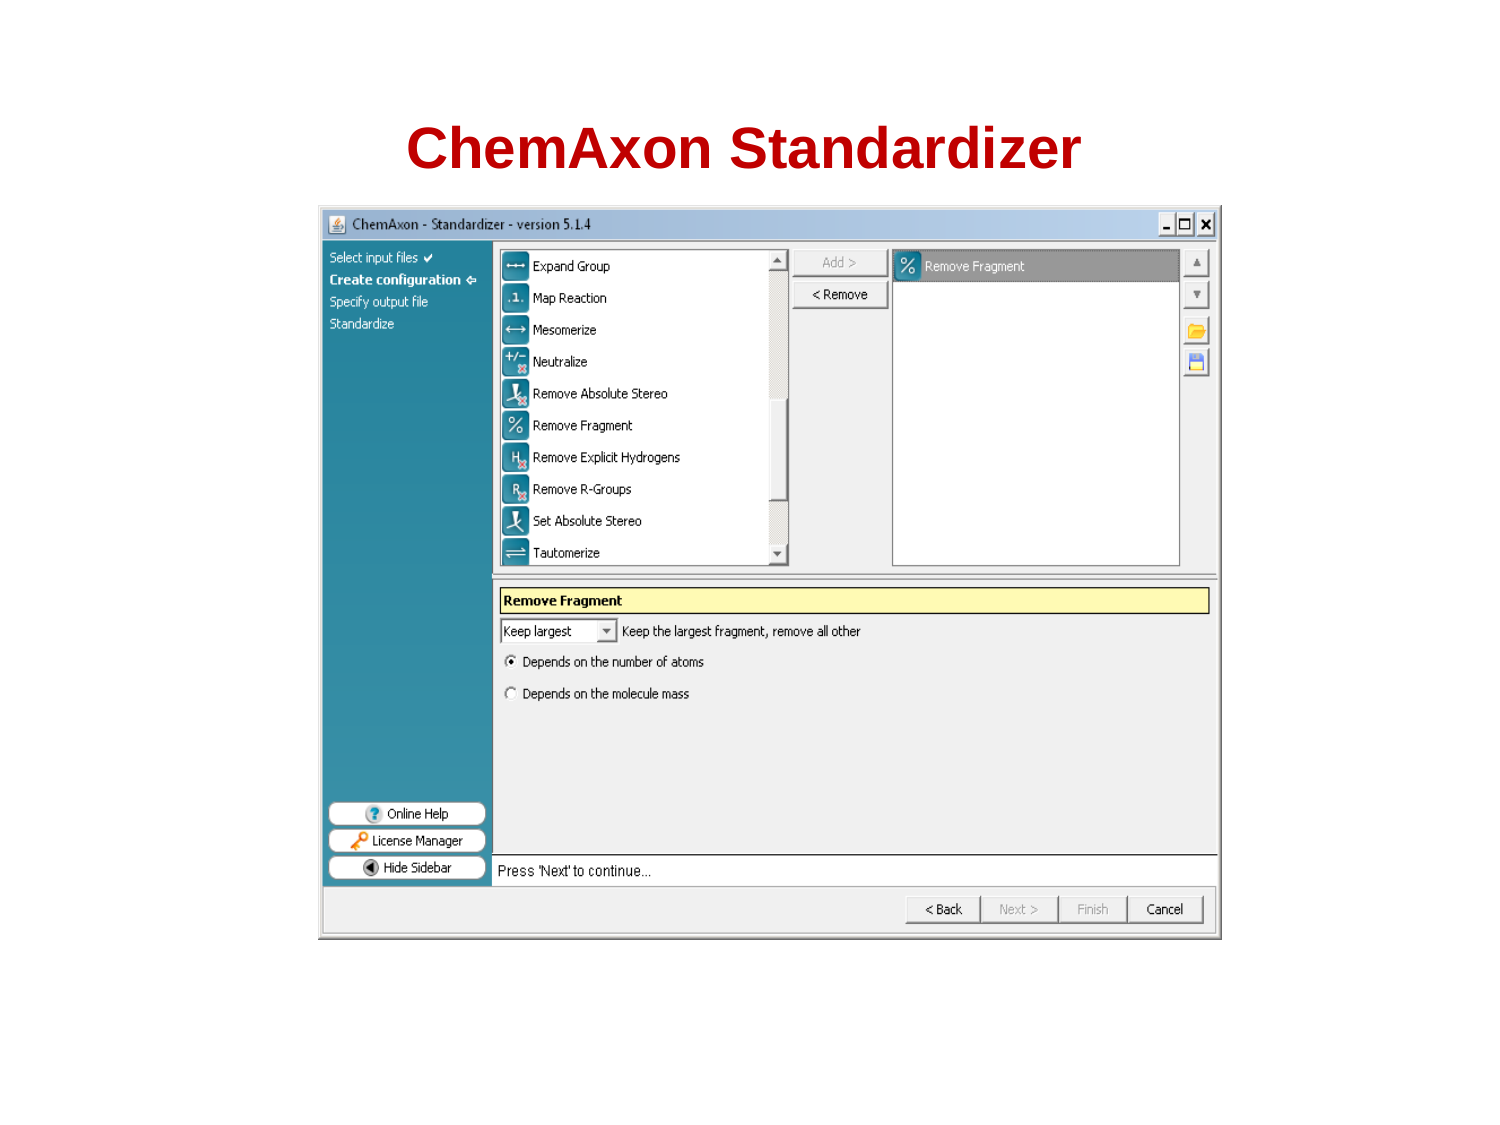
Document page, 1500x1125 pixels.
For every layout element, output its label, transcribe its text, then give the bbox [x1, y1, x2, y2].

text_box ChemAxon Standardizer [289, 102, 1201, 206]
picture [318, 205, 1222, 940]
